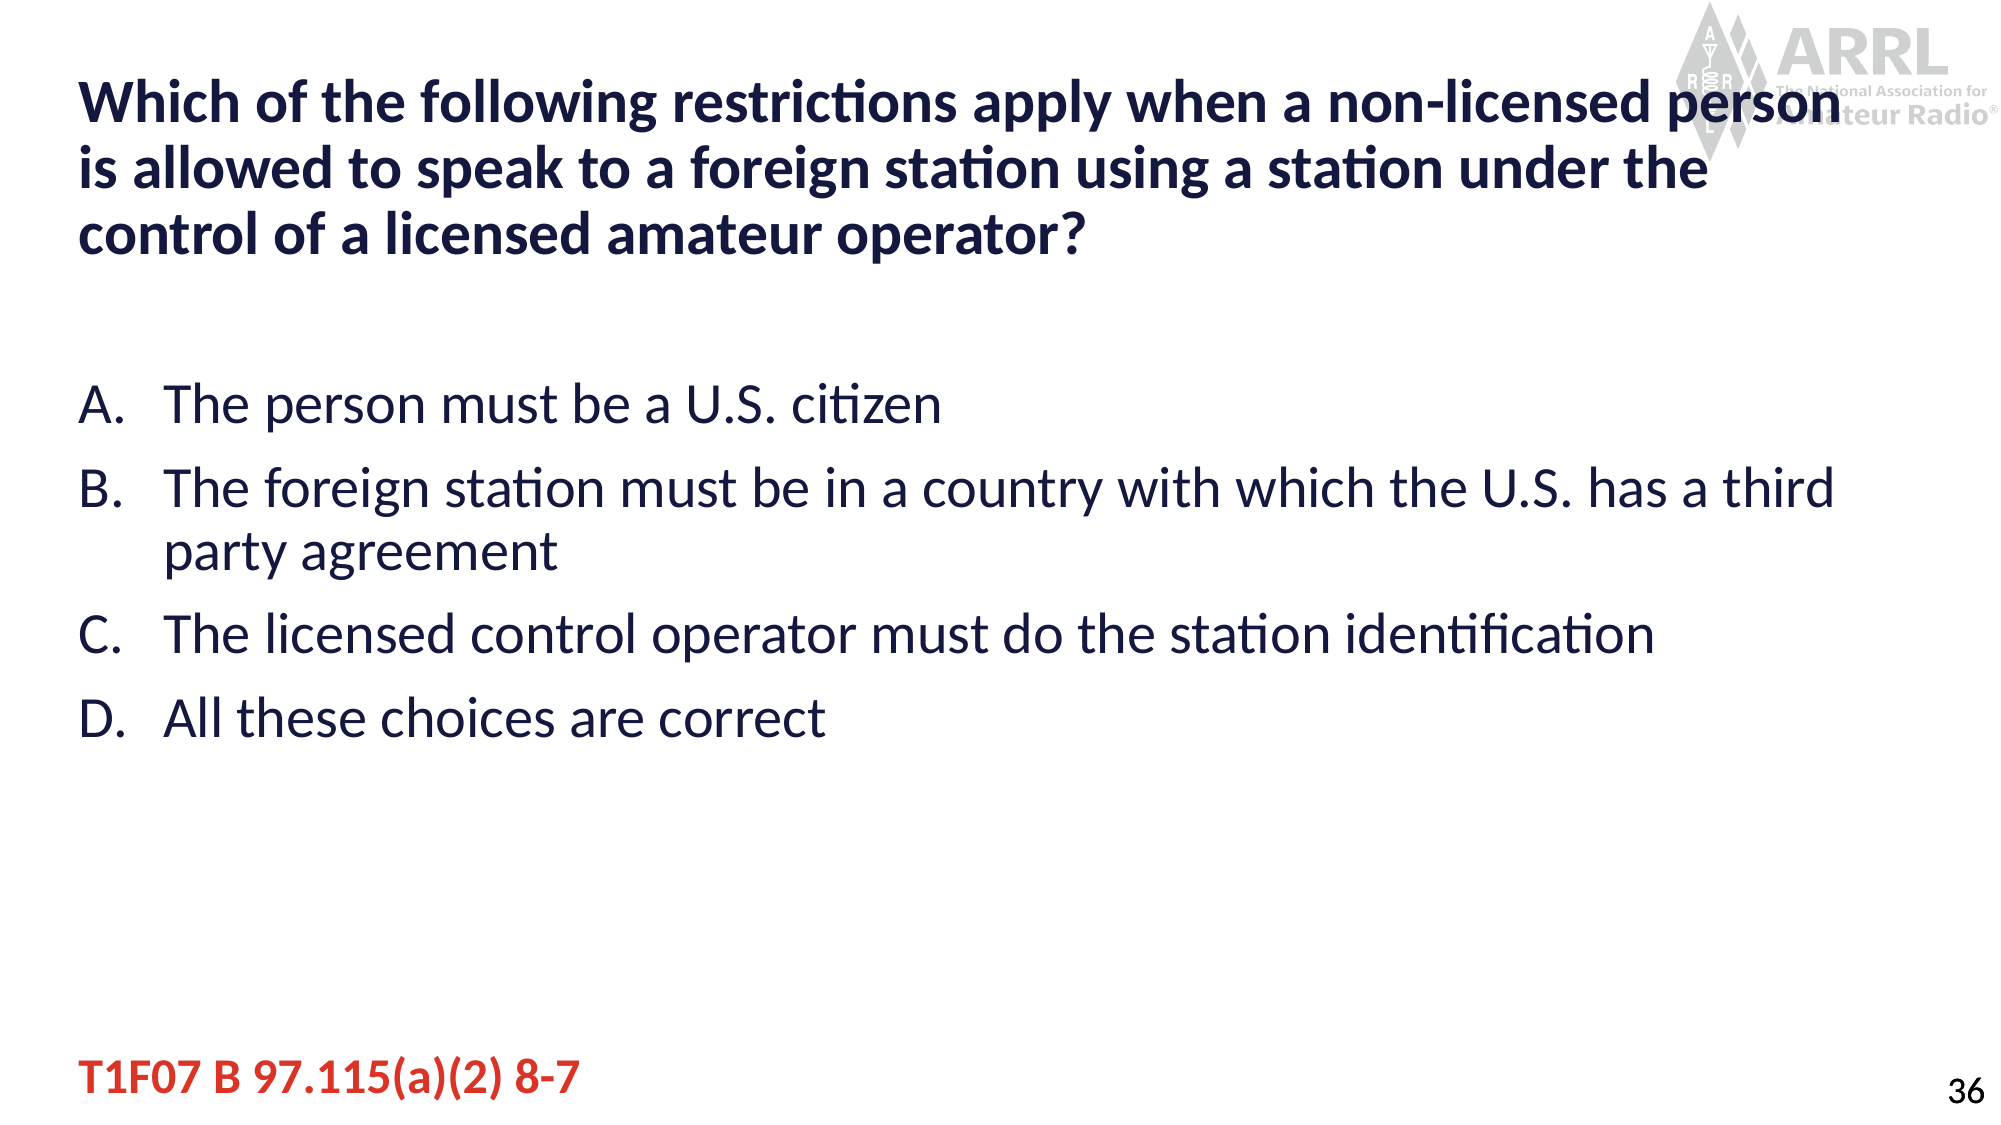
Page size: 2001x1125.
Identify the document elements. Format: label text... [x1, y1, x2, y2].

picture [1674, 0, 2000, 164]
title Which of the following restrictions apply when a non-licensed person is allowed to speak to a foreign station using a station under the control of a licensed amateur operator? [63, 59, 1863, 278]
text_box T1F07 B 97.115(a)(2) 8-7 [63, 1036, 921, 1112]
list The person must be a U.S. citizen The foreign station must be in a country with which the U.S. has a third party agreement The licensed control operator must do the station identification All these choices are correct [63, 365, 1863, 989]
